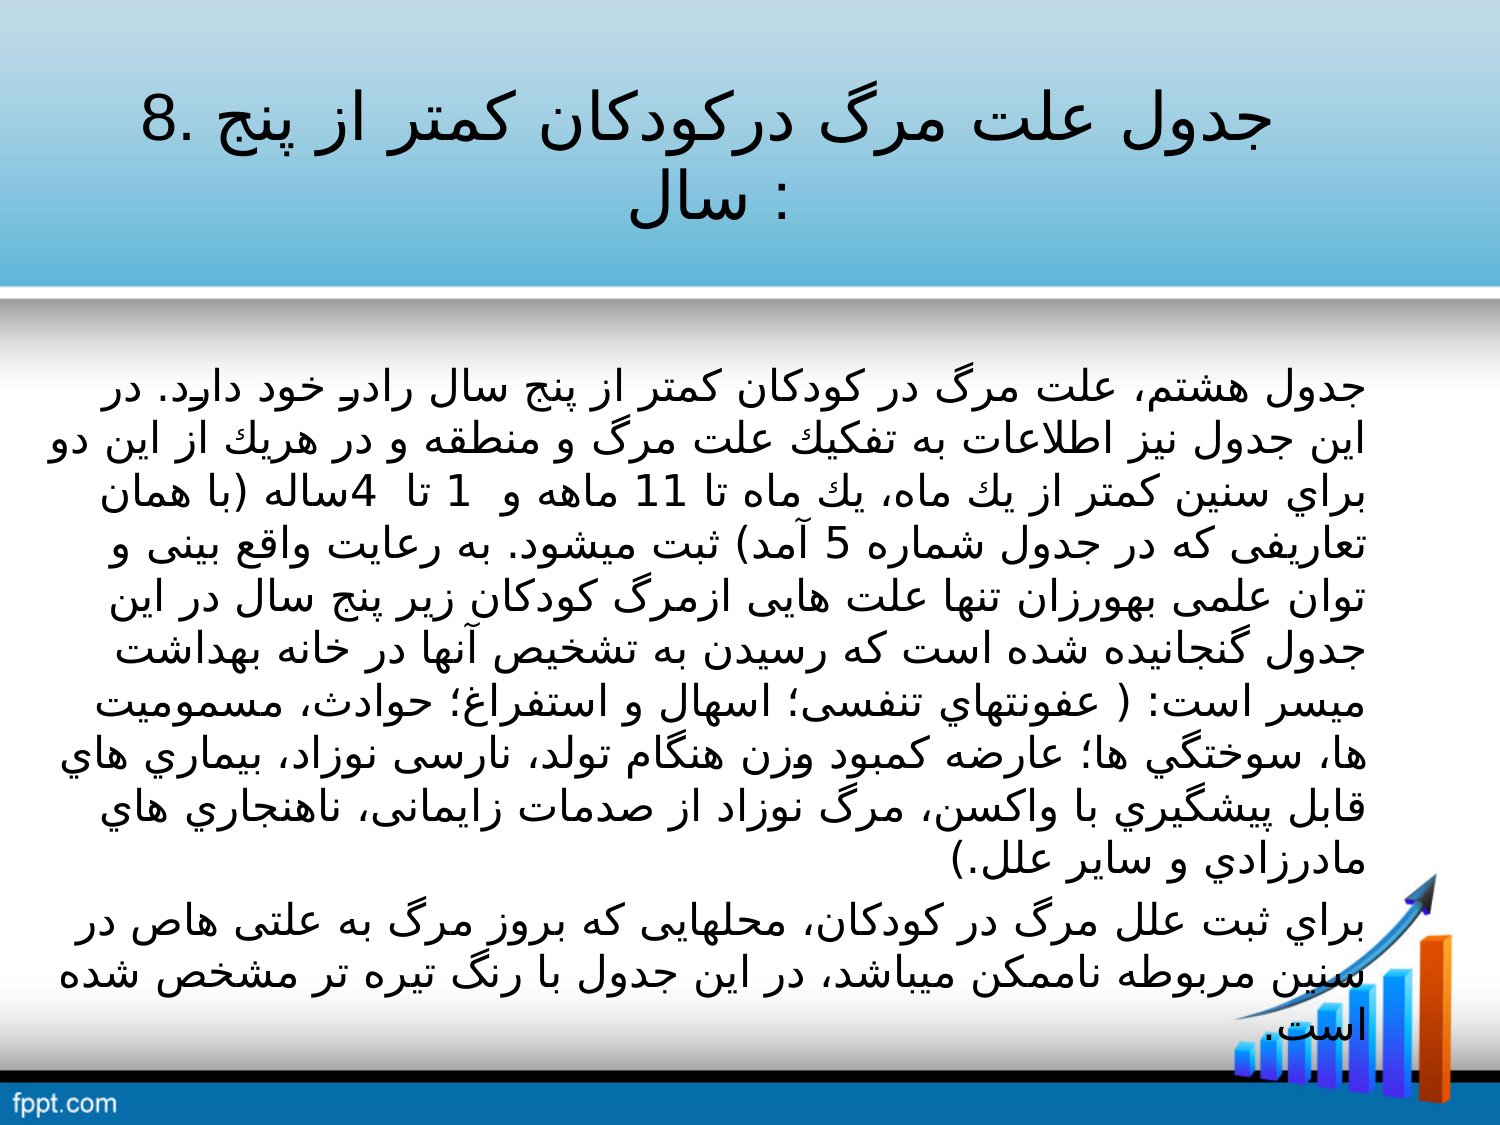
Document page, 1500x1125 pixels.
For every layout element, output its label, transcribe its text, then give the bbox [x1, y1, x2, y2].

list جدول هشتم، علت مرگ در كودكان كمتر از پنج سال رادر خود دارد. در این جدول نيز اطلاعات به تفکيك علت مرگ و منطقه و در هریك از این دو براي سنين كمتر از یك ماه، یك ماه تا 11 ماهه و 1 تا 4ساله (با همان تعاریفی كه در جدول شماره 5 آمد) ثبت میشود. به رعایت واقع بينی و توان علمی بهورزان تنها علت هایی ازمرگ كودكان زیر پنج سال در این جدول گنجانيده شده است كه رسيدن به تشخيص آنها در خانه بهداشت ميسر است: ( عفونتهاي تنفسی؛ اسهال و استفراغ؛ حوادث، مسموميت ها، سوختگي ها؛ عارضه كمبود وزن هنگام تولد، نارسی نوزاد، بيماري هاي قابل پيشگيري با واكسن، مرگ نوزاد از صدمات زایمانی، ناهنجاري هاي مادرزادي و سایر علل.) براي ثبت علل مرگ در كودكان، محلهایی كه بروز مرگ به علتی هاص در سنين مربوطه ناممکن میباشد، در این جدول با رنگ تيره تر مشخص شده است. [33, 350, 1384, 894]
picture [0, 0, 1500, 1125]
title 8. جدول علت مرگ درکودکان کمتر از پنج سال : [112, 75, 1306, 232]
